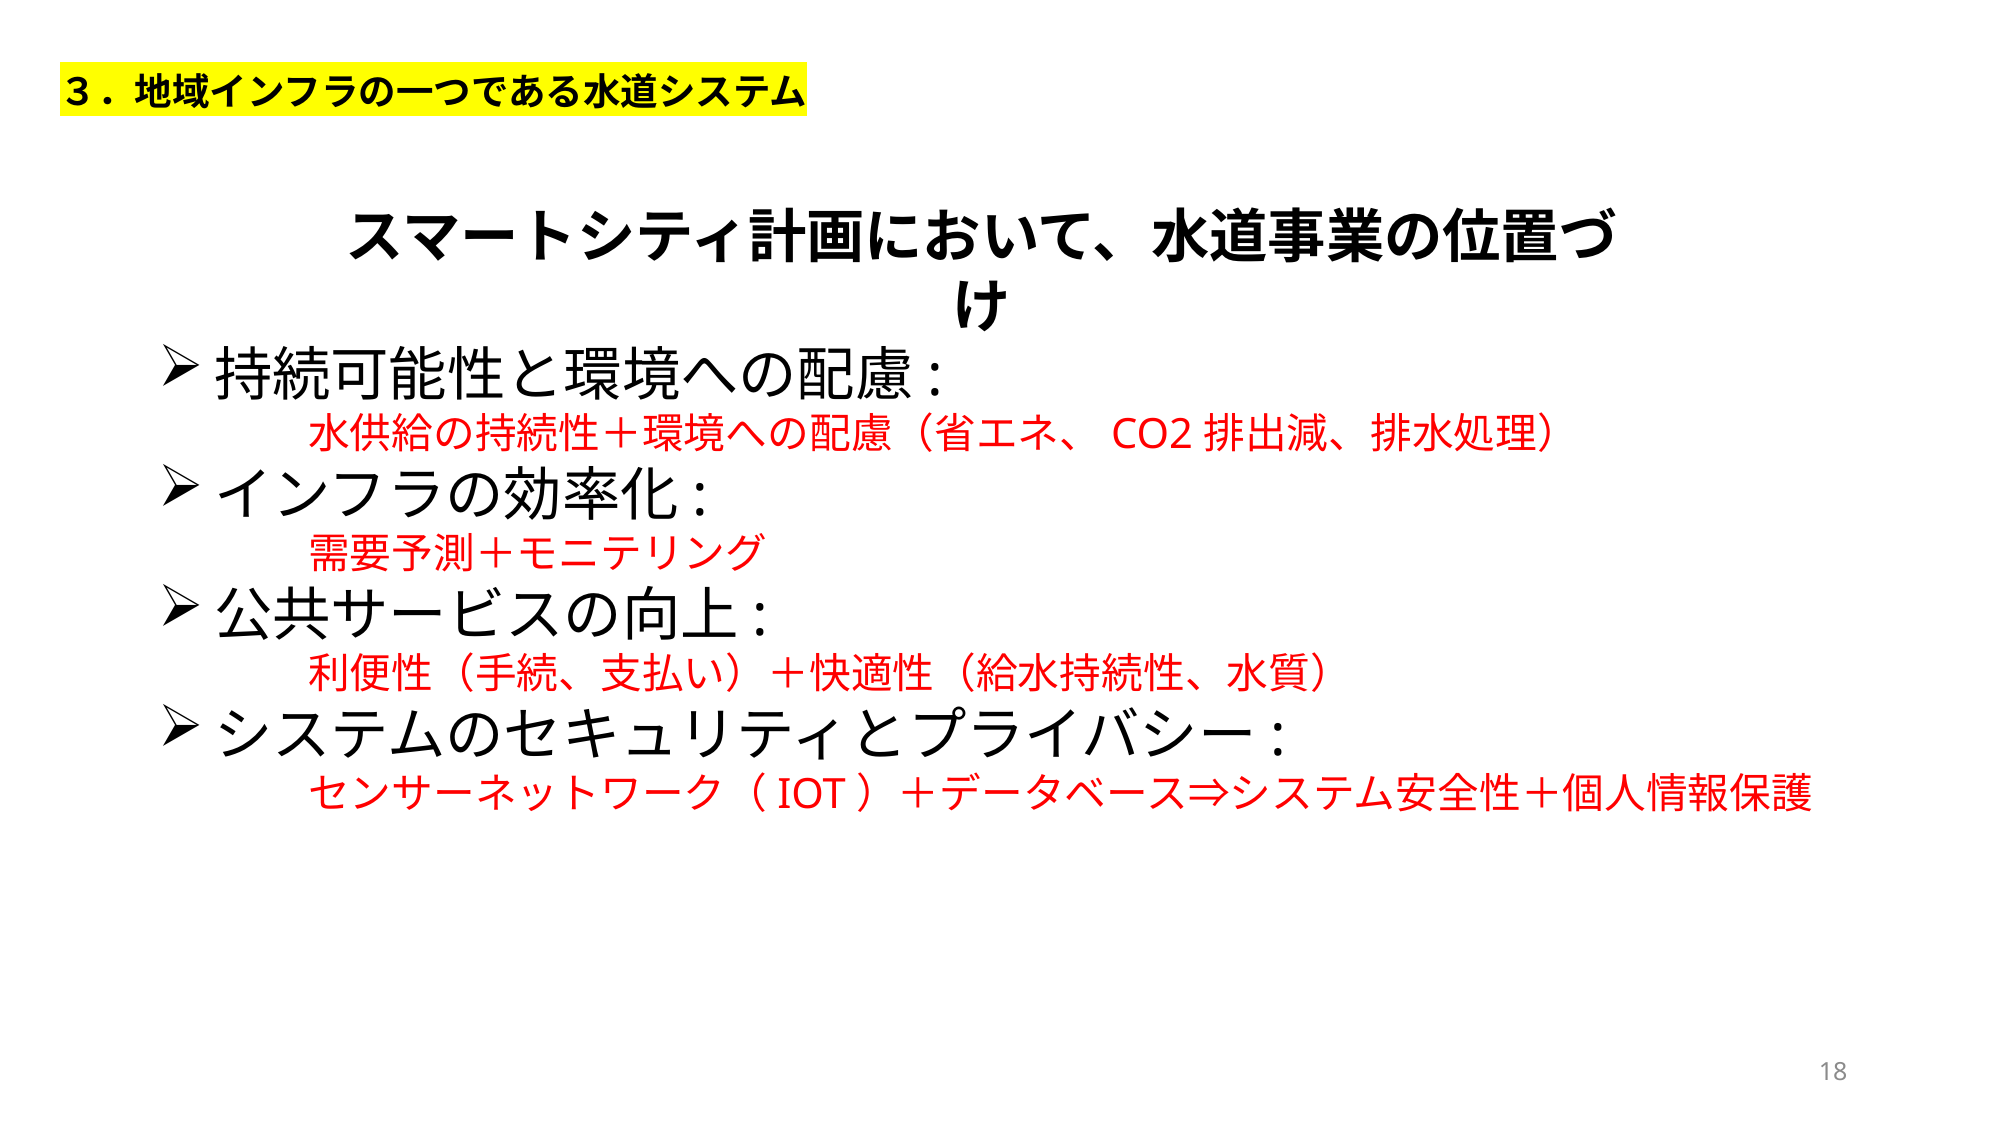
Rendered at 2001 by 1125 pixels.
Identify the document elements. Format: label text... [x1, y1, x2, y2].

slide_number 18 [1412, 1042, 1863, 1103]
text_box スマートシティ計画において、水道事業の位置づけ [303, 191, 1660, 329]
text_box 持続可能性と環境への配慮: 水供給の持続性＋環境への配慮（省エネ、CO2排出減、排水処理） インフラの効率化: 需要予測＋モニテリング 公共サービスの向上: 利便性（手続、支払い）＋快適性（給水持続性、水質） システムのセキュリティとプライバシー: センサーネットワーク（IOT）＋データベース⇒システム安全性＋個人情報保護 [143, 329, 1894, 825]
text_box ３．地域インフラの一つである水道システム [45, 60, 1045, 121]
